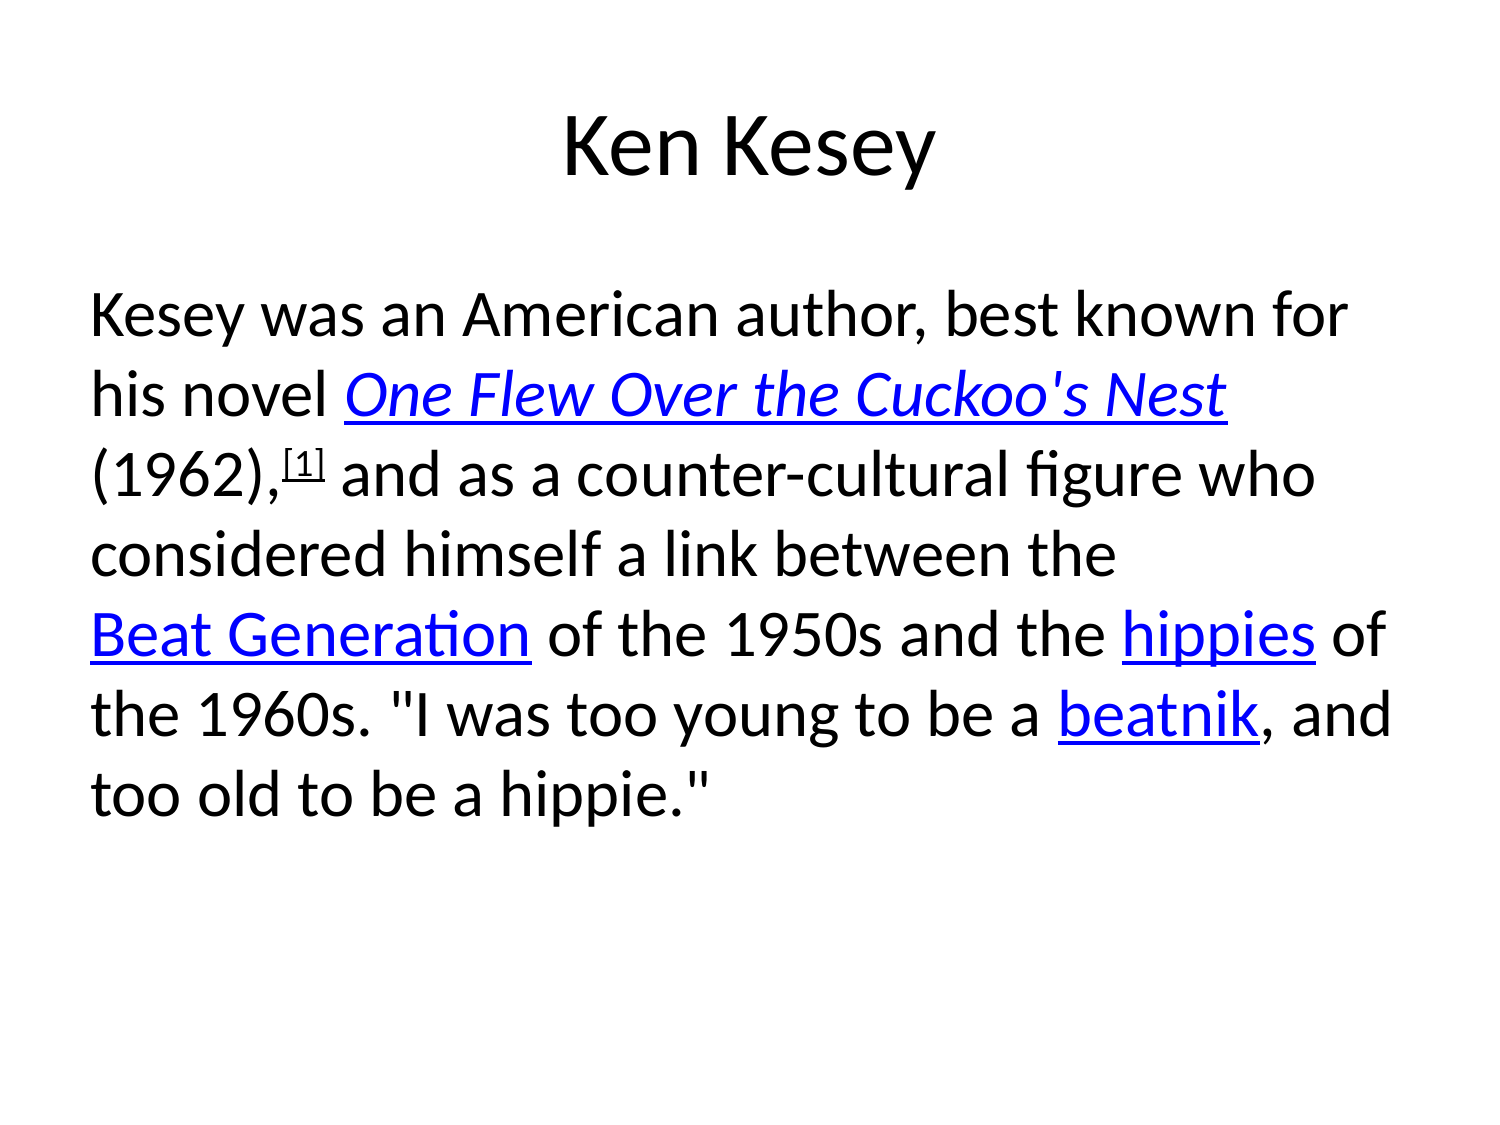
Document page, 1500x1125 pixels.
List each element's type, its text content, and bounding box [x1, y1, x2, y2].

title Ken Kesey [75, 45, 1425, 233]
list Kesey was an American author, best known for his novel One Flew Over the Cuckoo's Nest (1962),[1] and as a counter-cultural figure who considered himself a link between the Beat Generation of the 1950s and the hippies of the 1960s. "I was too young to be a beatnik, and too old to be a hippie." [75, 262, 1425, 1005]
